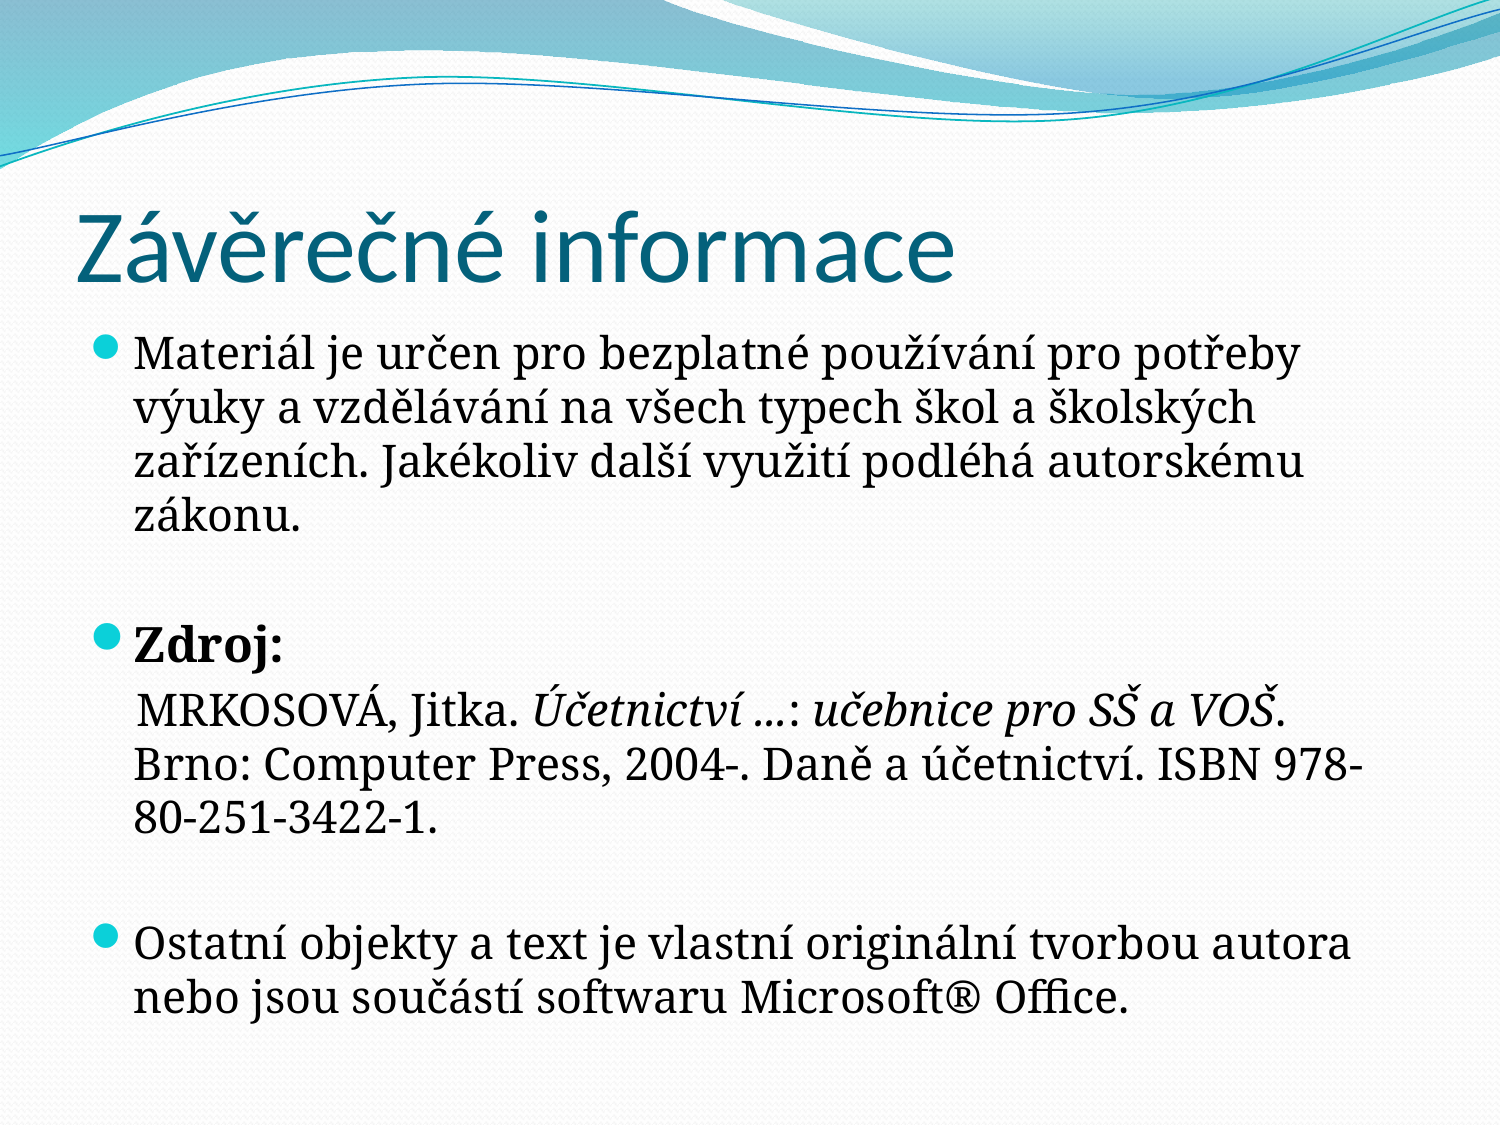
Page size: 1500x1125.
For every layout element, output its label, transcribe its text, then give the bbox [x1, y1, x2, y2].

title Závěrečné informace [75, 115, 1425, 303]
list Materiál je určen pro bezplatné používání pro potřeby výuky a vzdělávání na všech typech škol a školských zařízeních. Jakékoliv další využití podléhá autorskému zákonu. Zdroj: MRKOSOVÁ, Jitka. Účetnictví ...: učebnice pro SŠ a VOŠ. Brno: Computer Press, 2004-. Daně a účetnictví. ISBN 978-80-251-3422-1. Ostatní objekty a text je vlastní originální tvorbou autora nebo jsou součástí softwaru Microsoft® Office. [75, 317, 1425, 1038]
